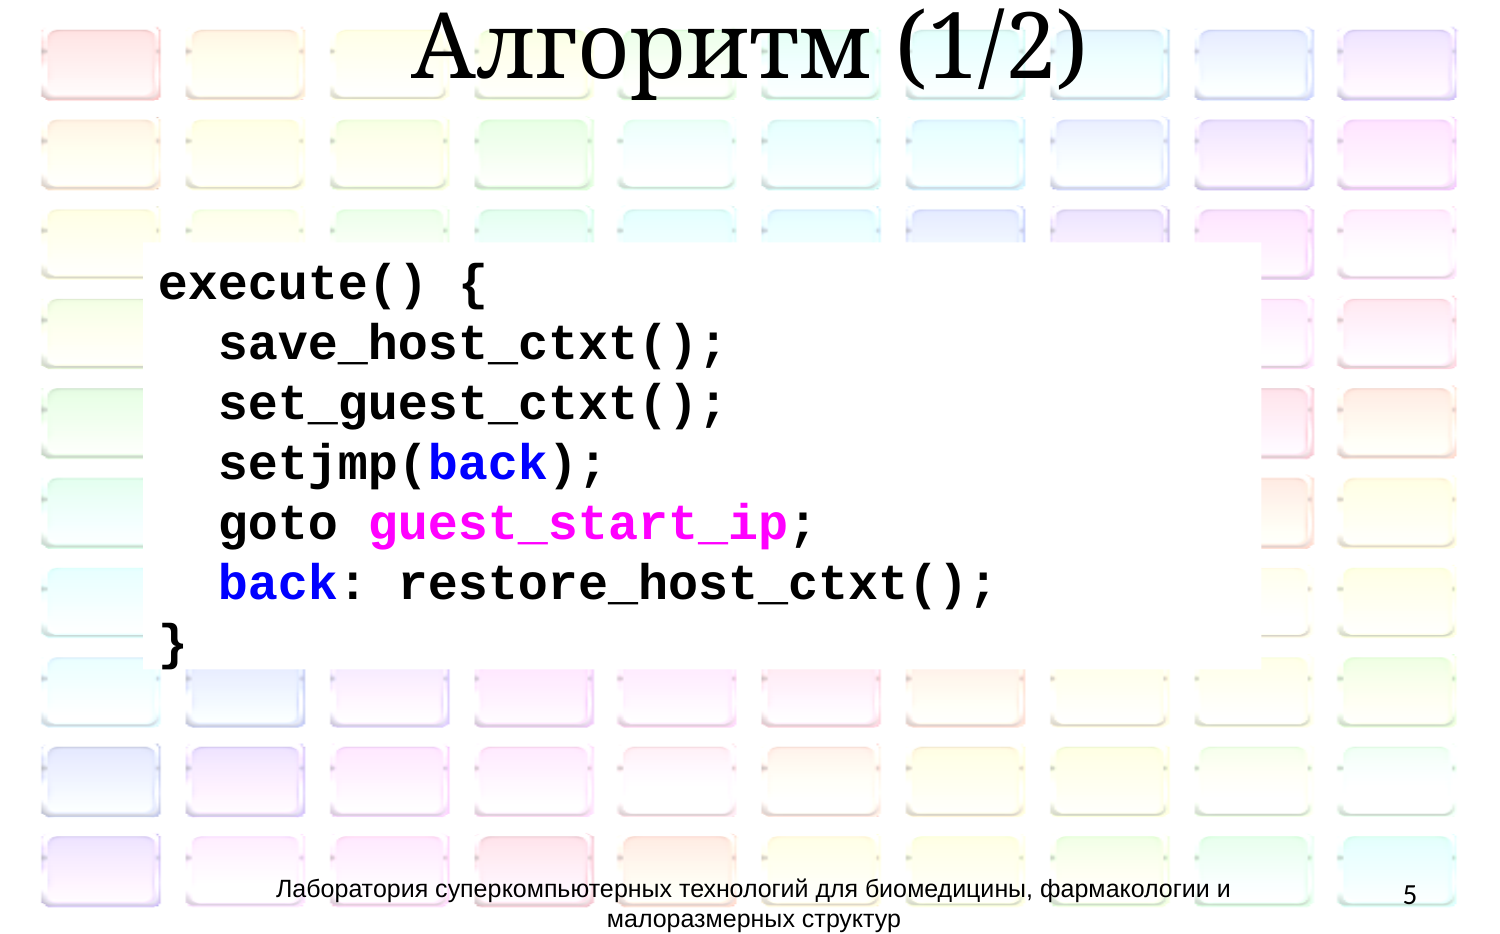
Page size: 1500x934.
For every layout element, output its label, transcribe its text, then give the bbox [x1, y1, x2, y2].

text_box Алгоритм (1/2) [74, 4, 1425, 80]
text_box Лаборатория суперкомпьютерных технологий для биомедицины, фармакологии и малоразмерных структур [171, 864, 1338, 915]
picture [0, 0, 1500, 934]
text_box execute() { save_host_ctxt(); set_guest_ctxt(); setjmp(back); goto guest_start_ip; back: restore_host_ctxt(); } [141, 240, 1264, 671]
text_box 5 [1387, 868, 1473, 918]
